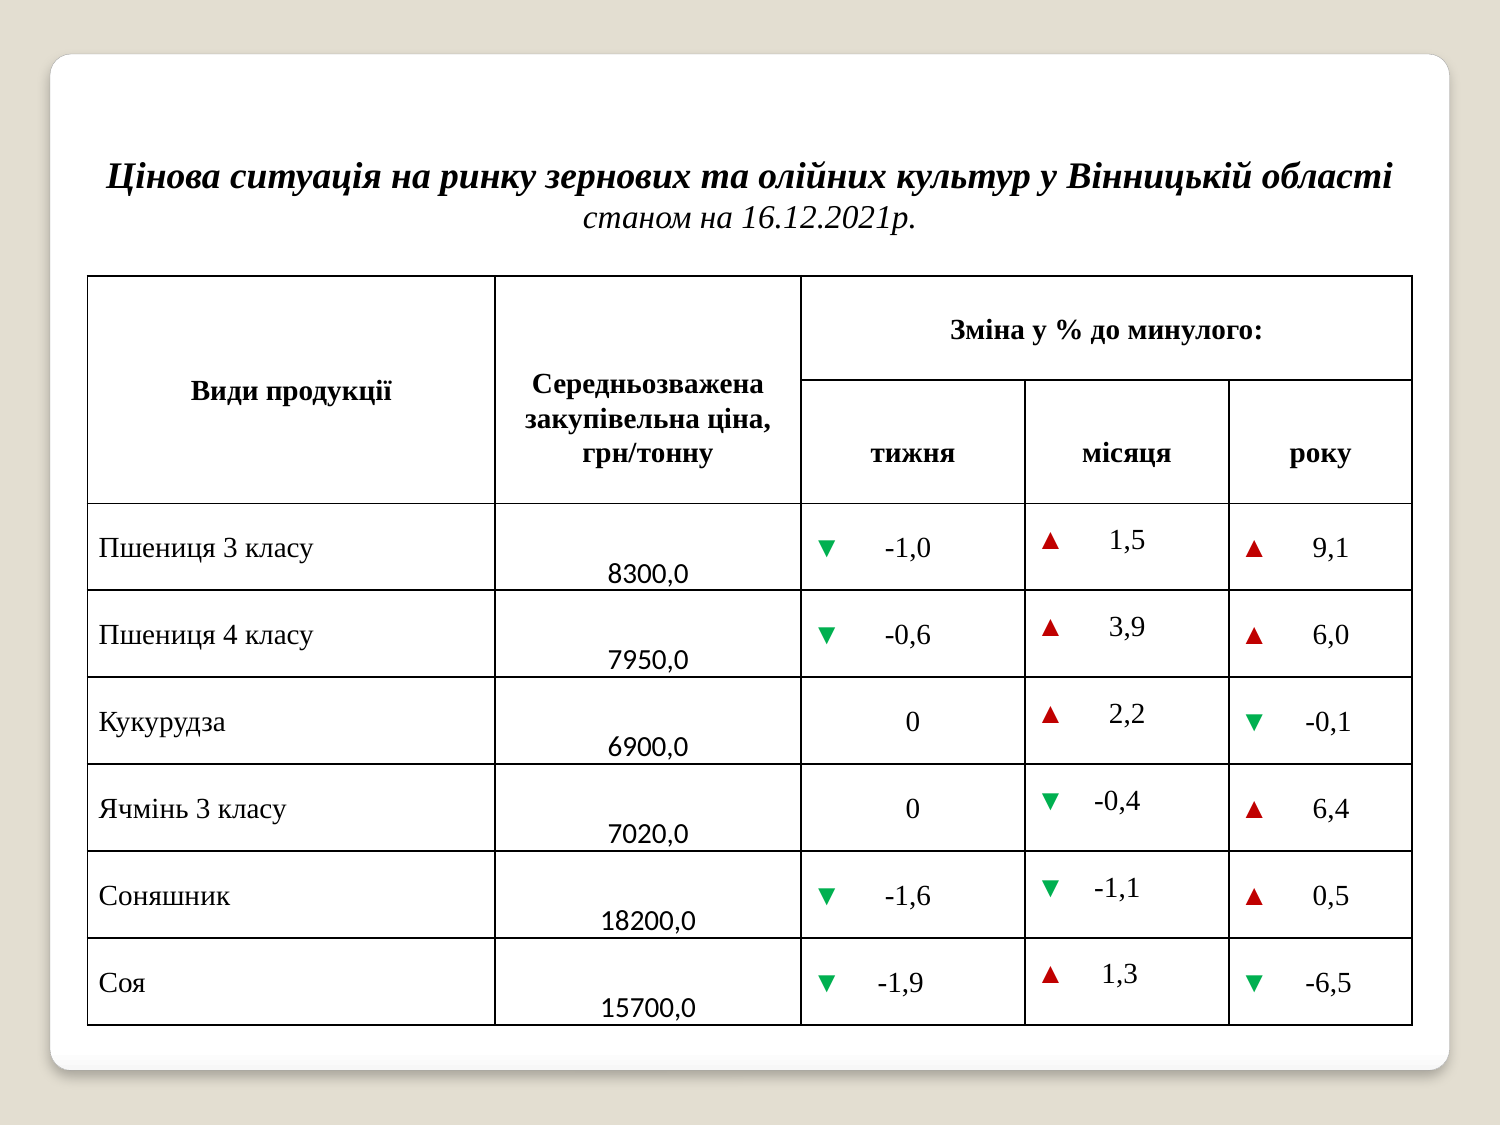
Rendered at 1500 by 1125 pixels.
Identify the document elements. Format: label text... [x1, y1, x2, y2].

table_cell 7020,0 [496, 765, 800, 850]
table_cell Пшениця 4 класу [88, 591, 494, 676]
table_cell ▲ 2,2 [1026, 678, 1228, 763]
table_cell Зміна у % до минулого: [802, 277, 1411, 379]
table_cell ▼ -1,0 [802, 504, 1024, 589]
table_cell 8300,0 [496, 504, 800, 589]
table_cell ▼ -1,1 [1026, 852, 1228, 937]
table_cell ▼ -0,6 [802, 591, 1024, 676]
table_cell ▲ 3,9 [1026, 591, 1228, 676]
table_cell ▲ 1,5 [1026, 504, 1228, 589]
table_header Цінова ситуація на ринку зернових та олійних культур у Вінницькій області станом на 16.12.2021р. [88, 66, 1412, 275]
table_cell ▼ -6,5 [1230, 939, 1411, 1024]
table_cell Соняшник [88, 852, 494, 937]
table_cell ▲ 6,4 [1230, 765, 1411, 850]
table_cell Ячмінь 3 класу [88, 765, 494, 850]
table_cell Середньозважена закупівельна ціна, грн/тонну [496, 277, 800, 503]
table_cell 6900,0 [496, 678, 800, 763]
table_cell ▲ 0,5 [1230, 852, 1411, 937]
table_cell Види продукції [88, 277, 494, 503]
table_cell ▼ -1,6 [802, 852, 1024, 937]
table_cell ▼ -0,4 [1026, 765, 1228, 850]
table_cell ▼ -1,9 [802, 939, 1024, 1024]
table_cell ▲ 9,1 [1230, 504, 1411, 589]
table_cell 7950,0 [496, 591, 800, 676]
table_cell ▼ -0,1 [1230, 678, 1411, 763]
table_cell року [1230, 381, 1411, 503]
table_cell 0 [802, 678, 1024, 763]
table_cell ▲ 1,3 [1026, 939, 1228, 1024]
table_cell Кукурудза [88, 678, 494, 763]
table_cell Соя [88, 939, 494, 1024]
table_cell місяця [1026, 381, 1228, 503]
table_cell тижня [802, 381, 1024, 503]
table_cell 15700,0 [496, 939, 800, 1024]
table_cell ▲ 6,0 [1230, 591, 1411, 676]
table_cell 0 [802, 765, 1024, 850]
table_cell Пшениця 3 класу [88, 504, 494, 589]
table_cell 18200,0 [496, 852, 800, 937]
